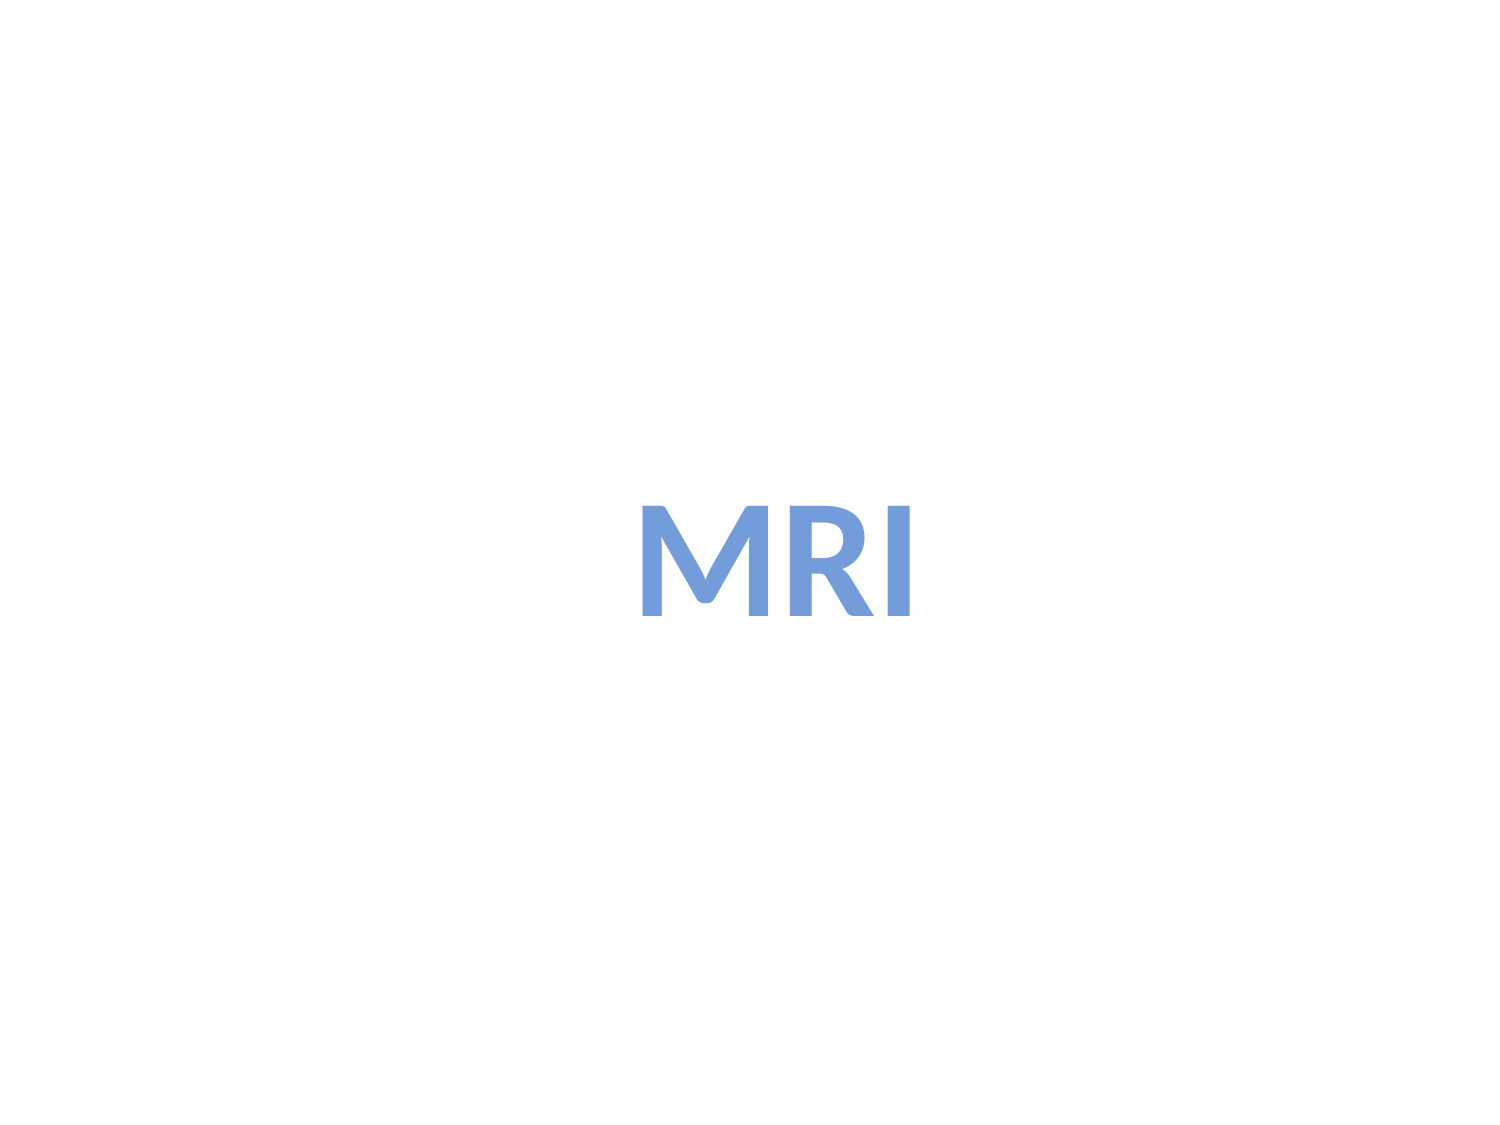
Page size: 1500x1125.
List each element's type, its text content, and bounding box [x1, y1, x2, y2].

title MRI [70, 480, 1421, 668]
